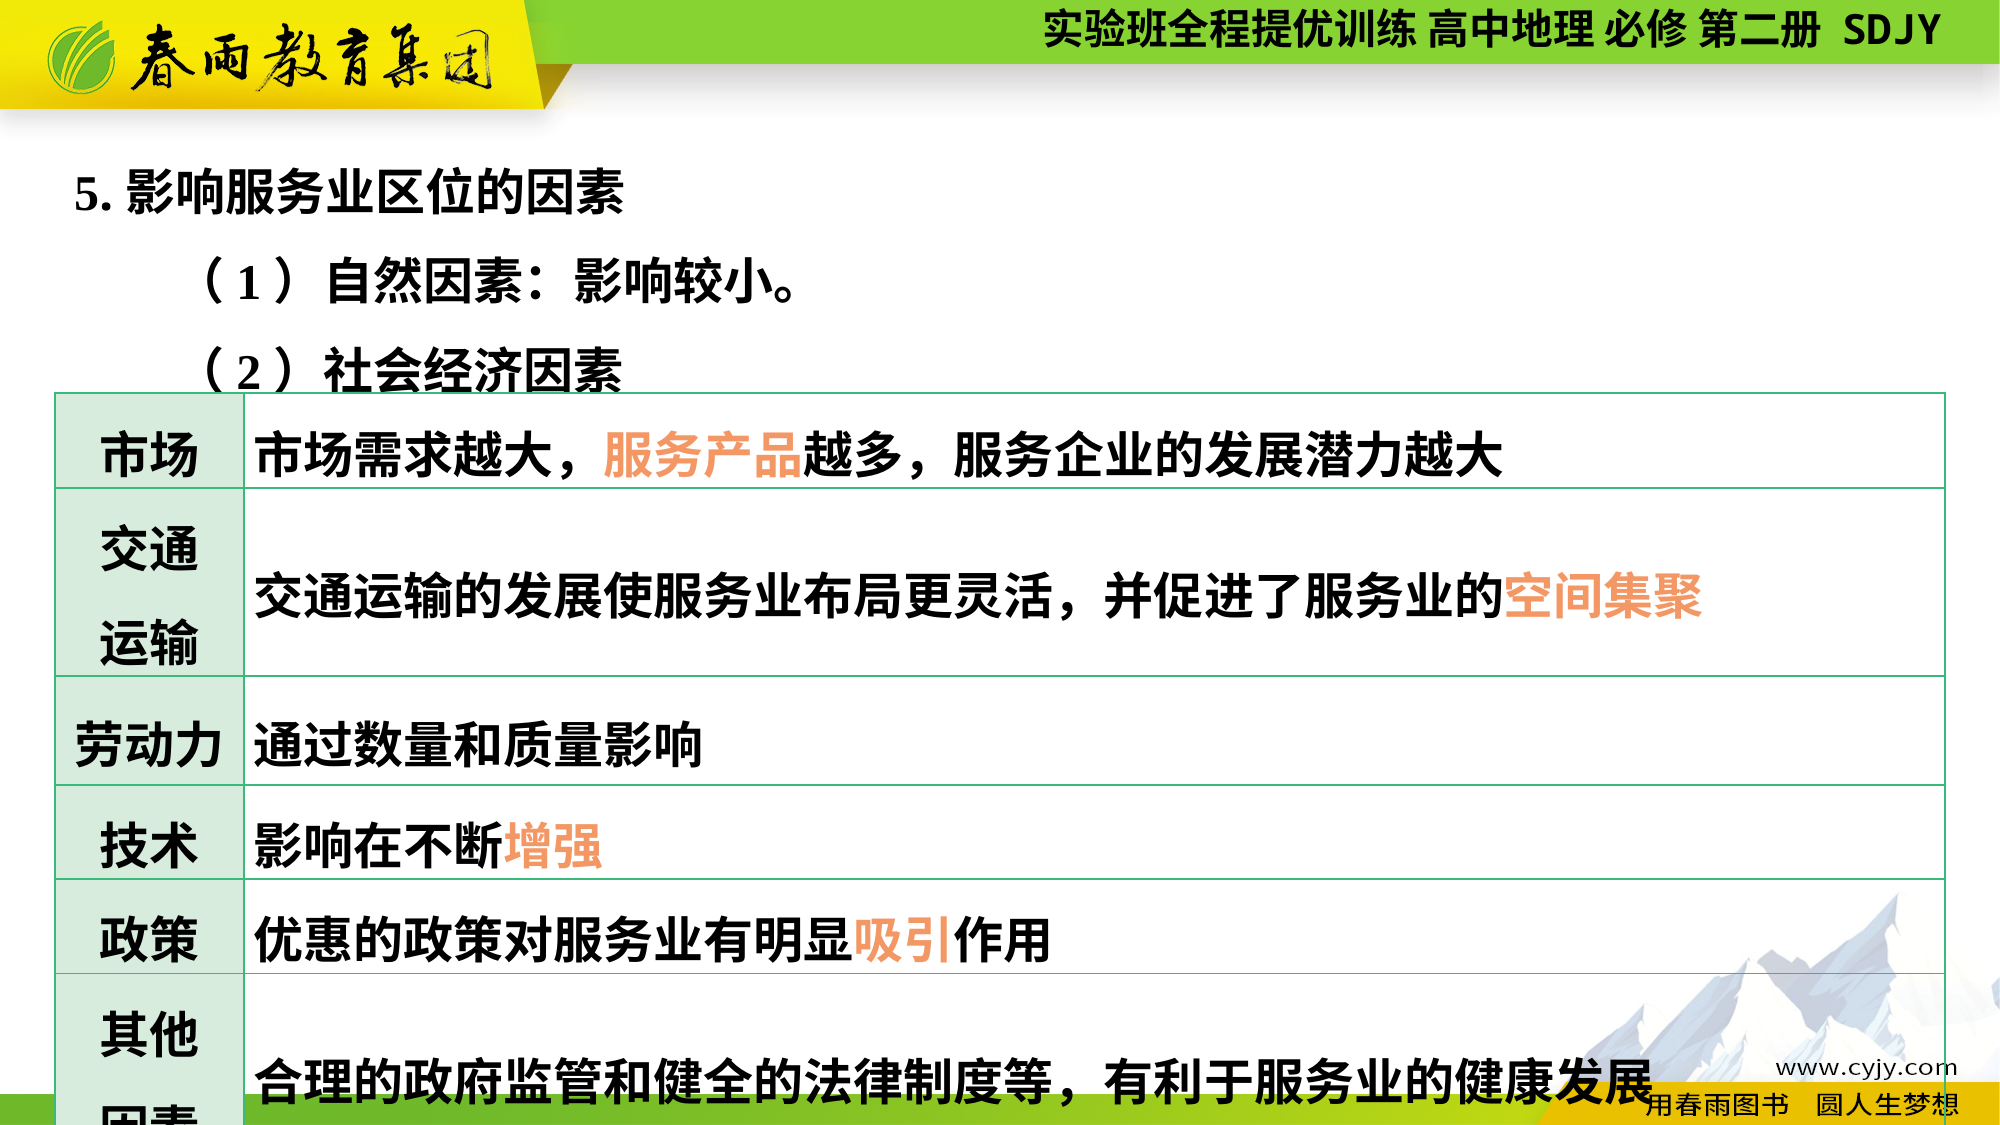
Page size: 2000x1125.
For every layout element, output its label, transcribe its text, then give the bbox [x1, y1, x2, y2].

list 5.影响服务业区位的因素 （1）自然因素：影响较小。 （2）社会经济因素 [59, 122, 1944, 392]
table_cell 政策 [56, 880, 243, 973]
table_cell 交通运输的发展使服务业布局更灵活，并促进了服务业的空间集聚 [245, 489, 1944, 675]
table_cell 劳动力 [56, 677, 243, 784]
table_cell 通过数量和质量影响 [245, 677, 1944, 784]
table_cell 其他 因素 [56, 974, 243, 1125]
table_header 市场 [56, 394, 243, 487]
table_cell 合理的政府监管和健全的法律制度等，有利于服务业的健康发展 [245, 974, 1944, 1125]
picture [0, 0, 2000, 1125]
table_cell 技术 [56, 786, 243, 878]
table_cell 影响在不断增强 [245, 786, 1944, 878]
table_header 市场需求越大，服务产品越多，服务企业的发展潜力越大 [245, 394, 1944, 487]
table_cell 优惠的政策对服务业有明显吸引作用 [245, 880, 1944, 973]
table_cell 交通 运输 [56, 489, 243, 675]
